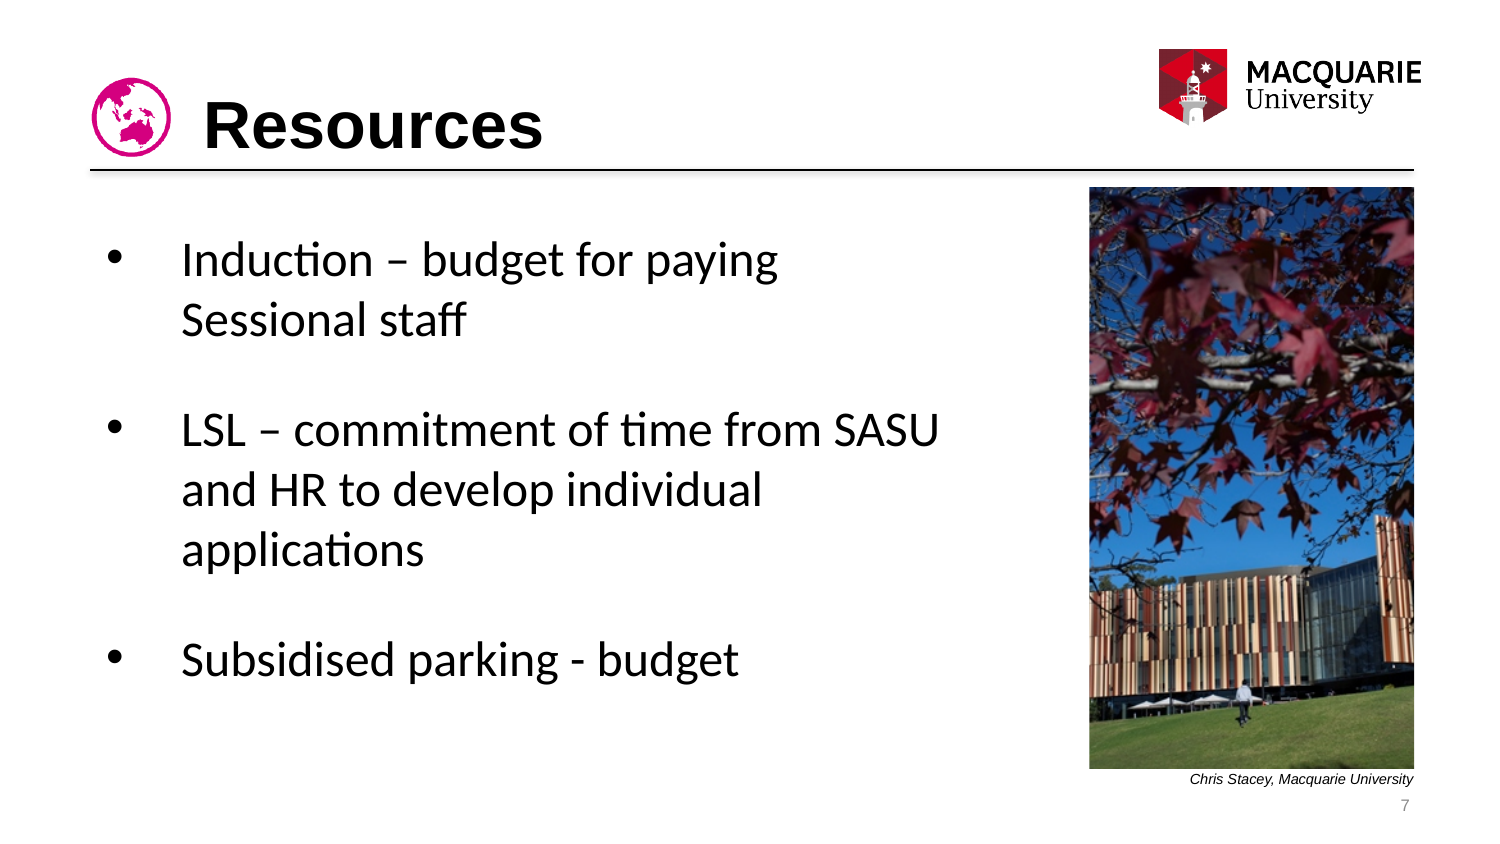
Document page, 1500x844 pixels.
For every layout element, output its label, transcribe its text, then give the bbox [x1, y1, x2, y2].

picture [91, 77, 171, 157]
picture [1089, 186, 1415, 769]
title Resources [188, 56, 1114, 170]
picture [1159, 49, 1421, 128]
text_box Chris Stacey, Macquarie University [1062, 780, 1429, 795]
text_box Induction – budget for paying Sessional staff LSL – commitment of time from SASU and HR to develop individual applications Subsidised parking - budget [91, 218, 991, 694]
text_box [91, 222, 1084, 762]
slide_number 7 [1074, 795, 1425, 827]
